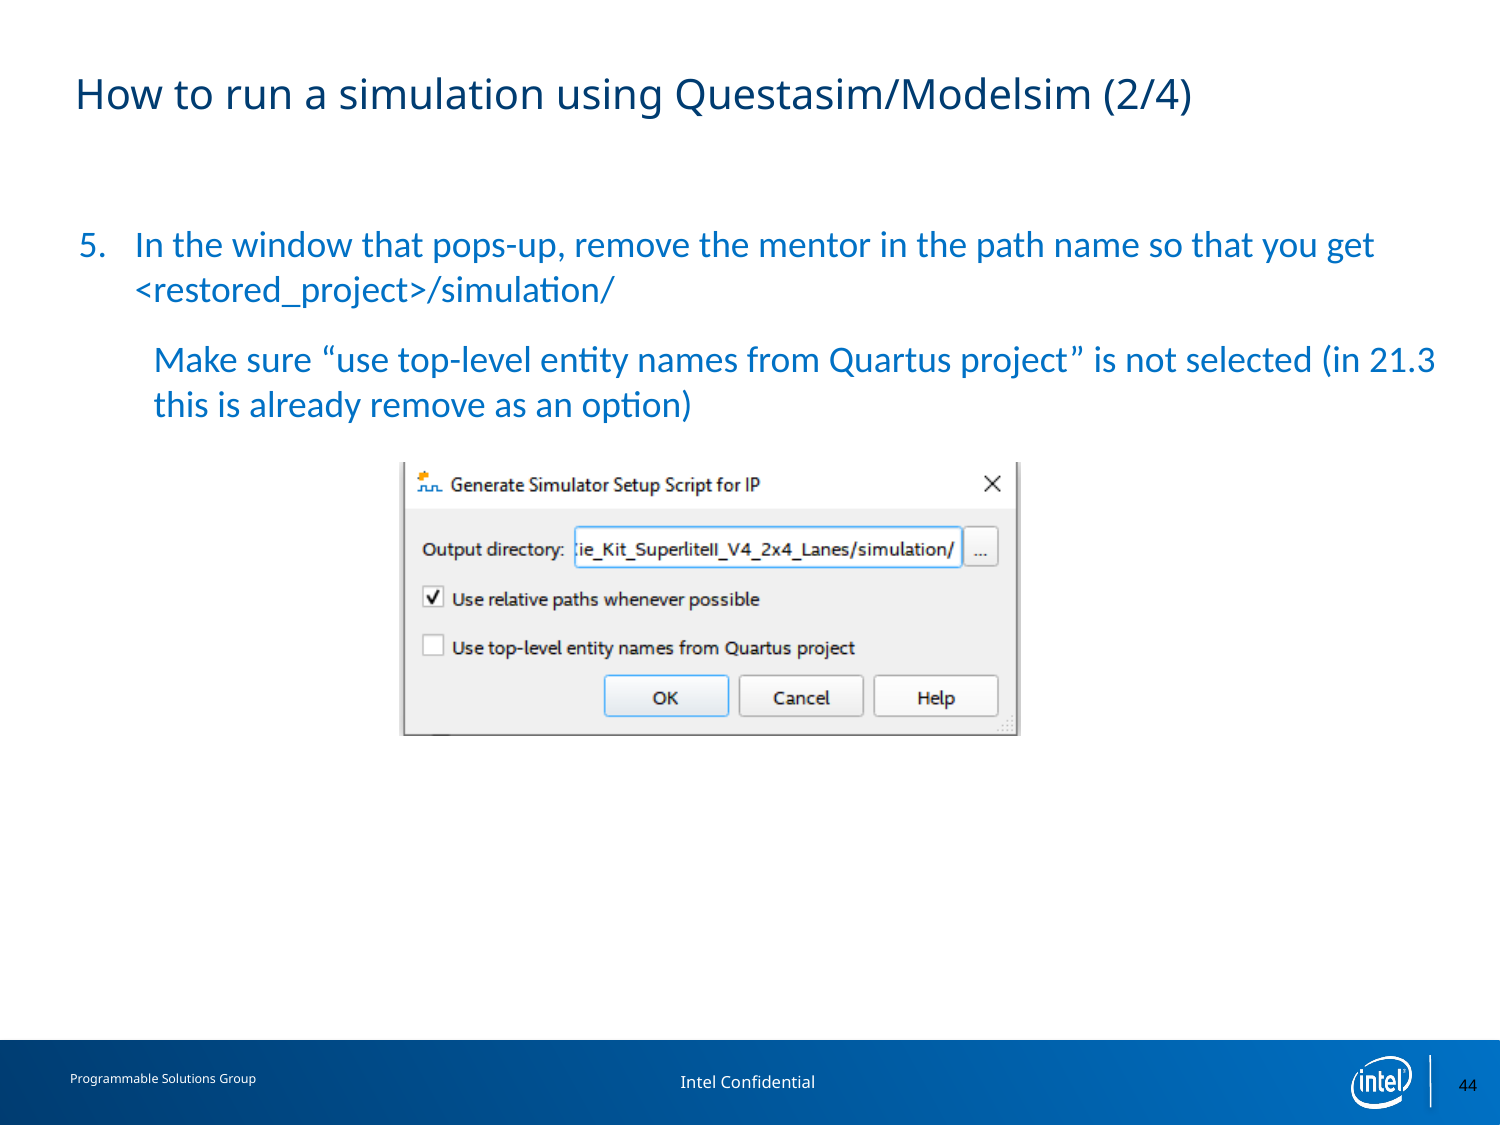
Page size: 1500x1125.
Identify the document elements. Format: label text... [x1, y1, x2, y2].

picture [399, 462, 1021, 737]
slide_number 44 [1127, 1055, 1478, 1116]
list In the window that pops-up, remove the mentor in the path name so that you get <restored_project>/simulation/ Make sure “use top-level entity names from Quartus project” is not selected (in 21.3 this is already remove as an option) [78, 149, 1474, 975]
title How to run a simulation using Questasim/Modelsim (2/4) [74, 67, 1478, 258]
